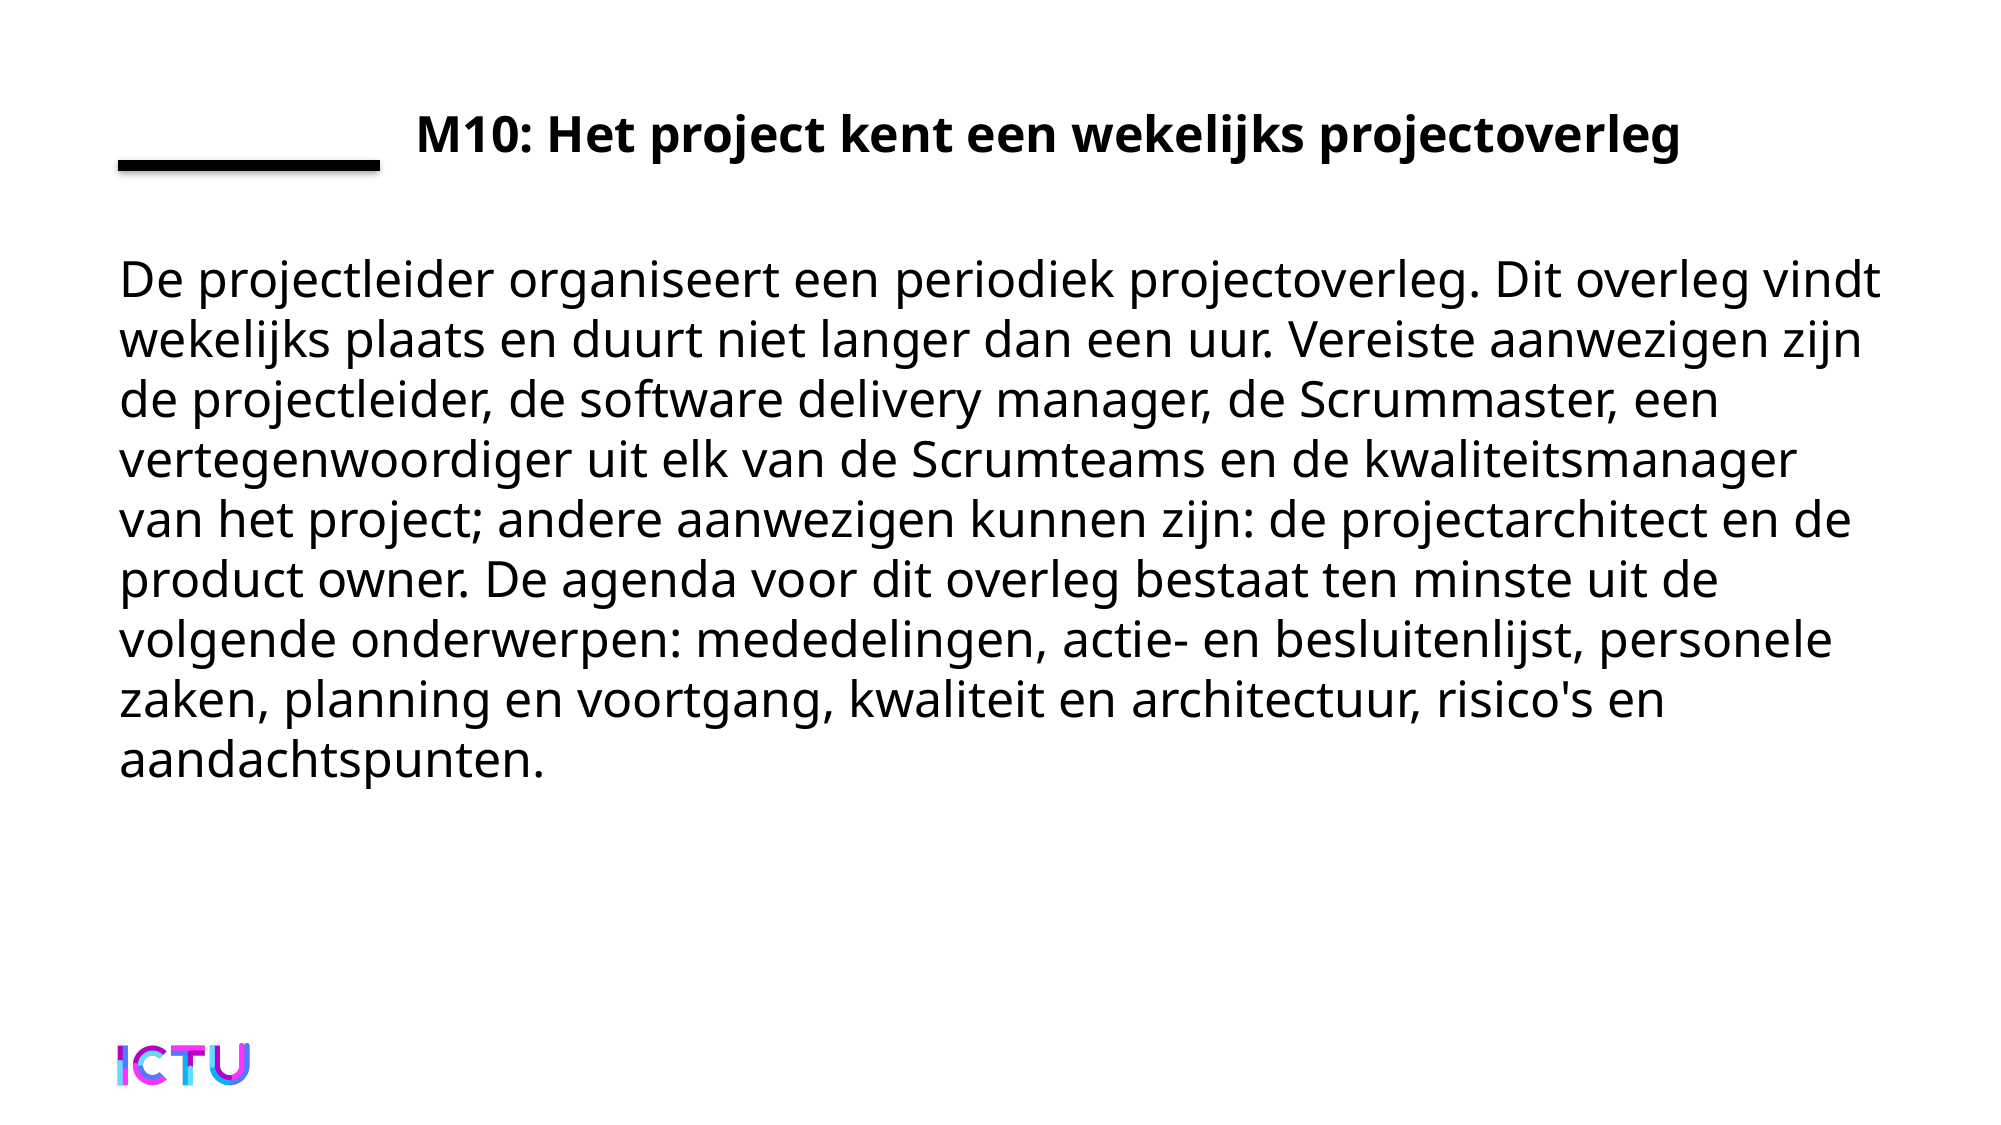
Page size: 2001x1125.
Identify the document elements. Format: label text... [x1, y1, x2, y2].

title M10: Het project kent een wekelijks projectoverleg [415, 94, 1916, 212]
picture [78, 1006, 289, 1125]
text_box De projectleider organiseert een periodiek projectoverleg. Dit overleg vindt wekelijks plaats en duurt niet langer dan een uur. Vereiste aanwezigen zijn de projectleider, de software delivery manager, de Scrummaster, een vertegenwoordiger uit elk van de Scrumteams en de kwaliteitsmanager van het project; andere aanwezigen kunnen zijn: de projectarchitect en de product owner. De agenda voor dit overleg bestaat ten minste uit de volgende onderwerpen: mededelingen, actie- en besluitenlijst, personele zaken, planning en voortgang, kwaliteit en architectuur, risico's en aandachtspunten. [104, 239, 1905, 795]
